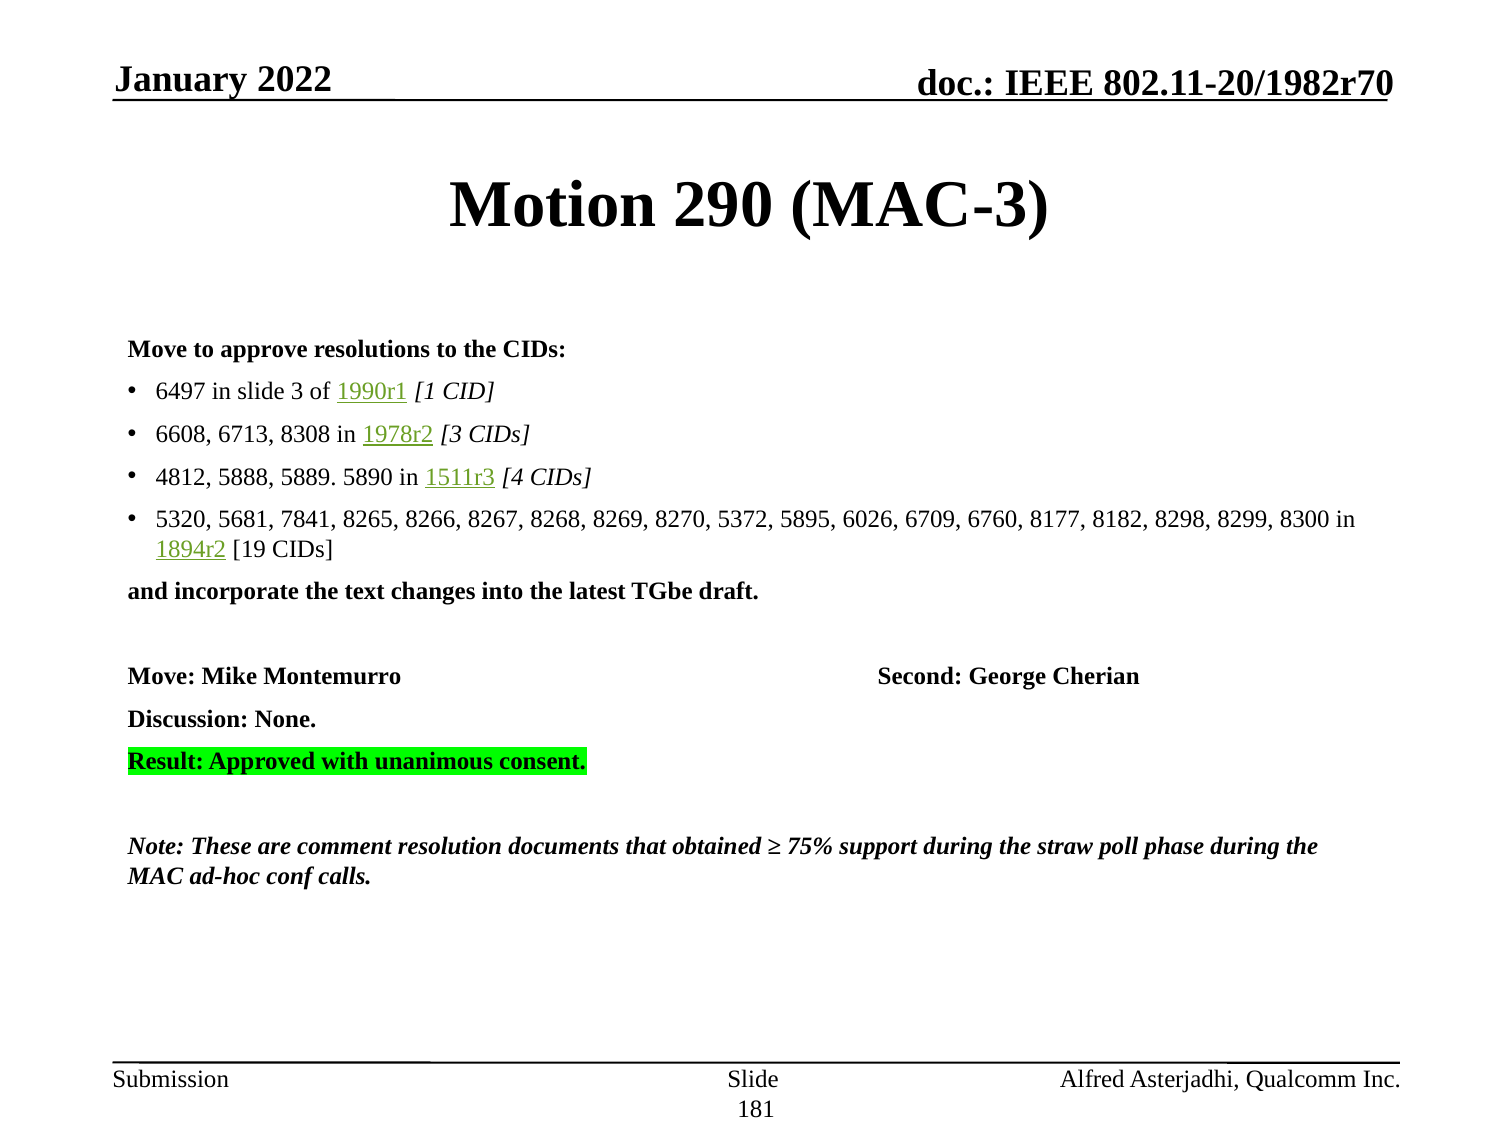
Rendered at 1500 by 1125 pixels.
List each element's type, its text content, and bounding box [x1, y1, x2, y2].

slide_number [114, 54, 423, 100]
slide_number Slide 181 [712, 1061, 800, 1123]
list Move to approve resolutions to the CIDs: 6497 in slide 3 of 1990r1 [1 CID] 6608, 6713, 8308 in 1978r2 [3 CIDs] 4812, 5888, 5889. 5890 in 1511r3 [4 CIDs] 5320, 5681, 7841, 8265, 8266, 8267, 8268, 8269, 8270, 5372, 5895, 6026, 6709, 6760, 8177, 8182, 8298, 8299, 8300 in 1894r2 [19 CIDs] and incorporate the text changes into the latest TGbe draft. Move: Mike Montemurro Second: George Cherian Discussion: None. Result: Approved with unanimous consent. Note: These are comment resolution documents that obtained ≥ 75% support during the straw poll phase during the MAC ad-hoc conf calls. [112, 324, 1388, 1063]
footer Alfred Asterjadhi, Qualcomm Inc. [878, 1061, 1402, 1093]
title Motion 290 (MAC-3) [112, 112, 1388, 288]
